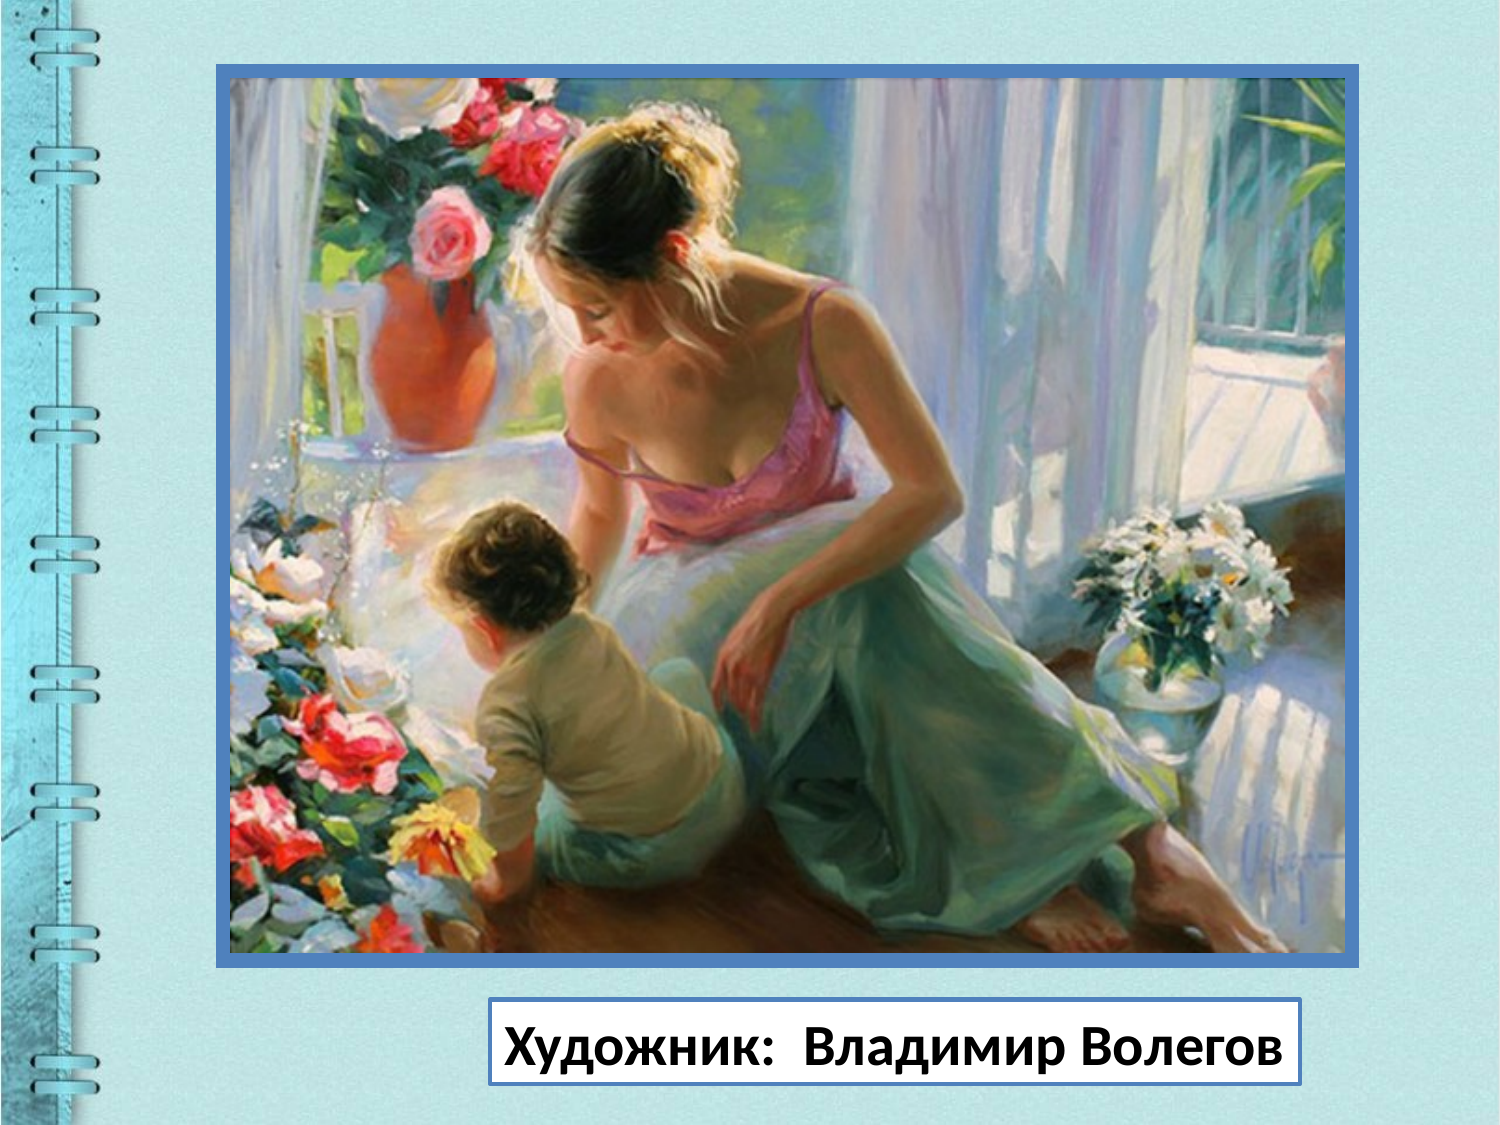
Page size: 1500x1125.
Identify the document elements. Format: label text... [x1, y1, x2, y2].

text_box Художник: Владимир Волегов [488, 997, 1302, 1086]
picture [0, 0, 1500, 1125]
